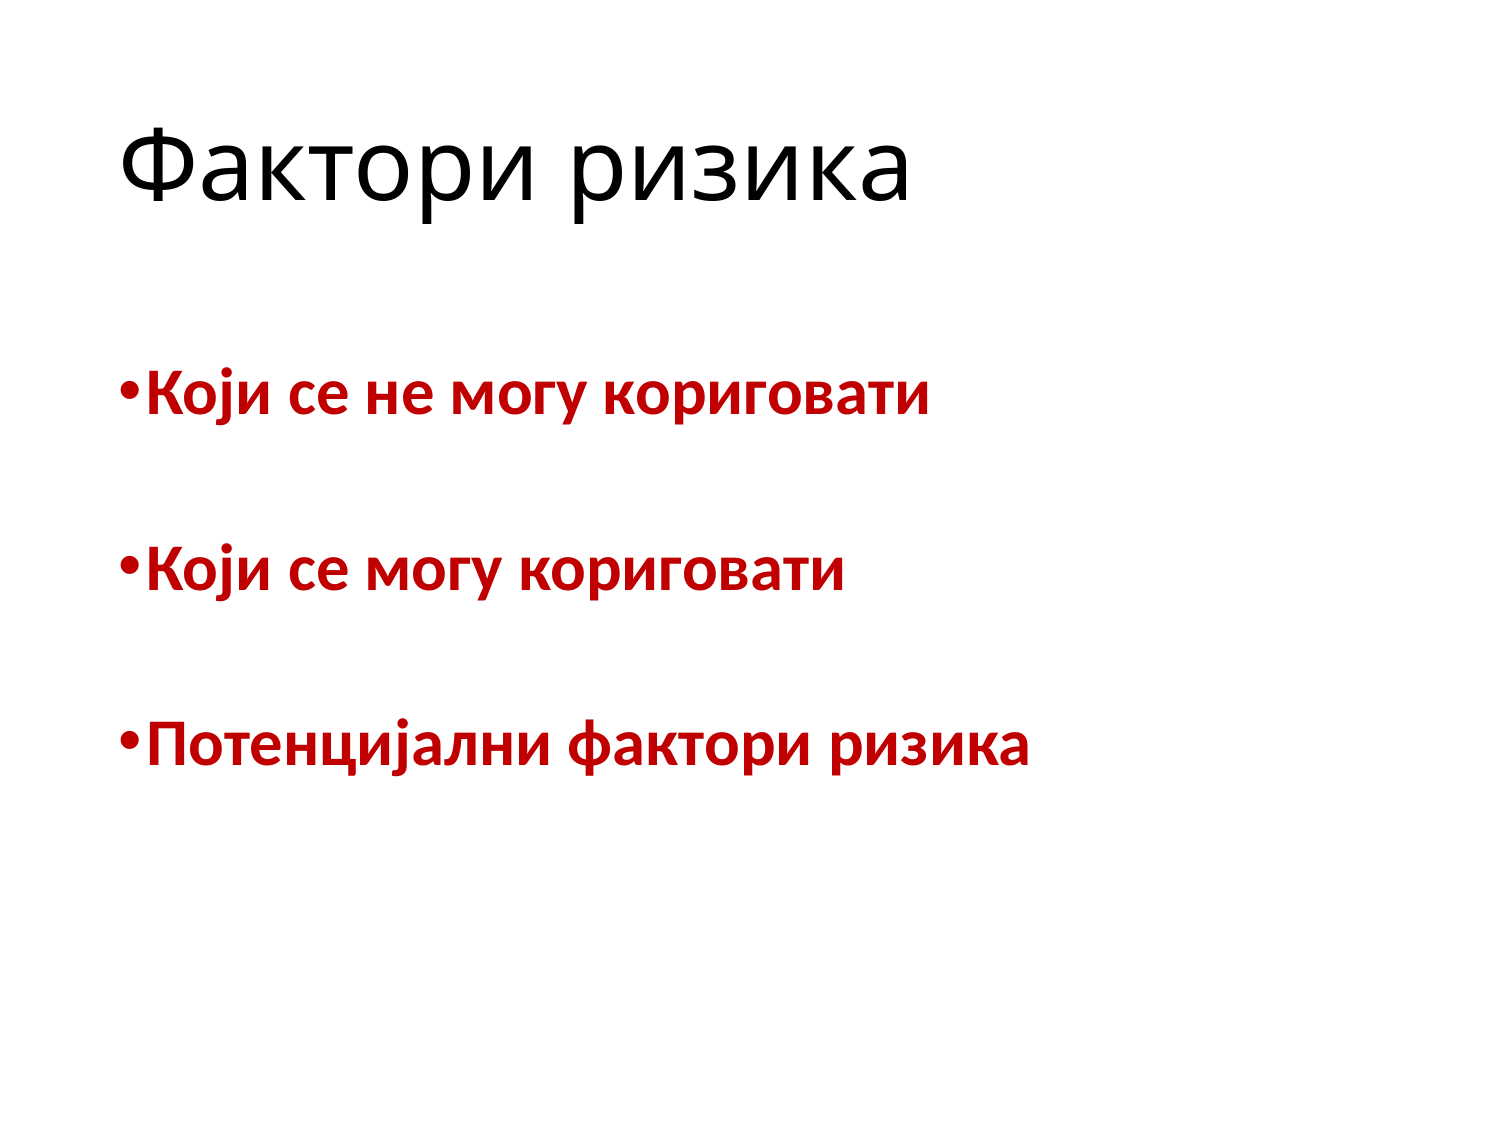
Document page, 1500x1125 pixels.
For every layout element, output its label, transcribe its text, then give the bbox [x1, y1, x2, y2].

list Који се не могу кориговати Који се могу кориговати Потенцијални фактори ризика [103, 350, 1397, 1064]
title Фактори ризика [103, 59, 1397, 278]
